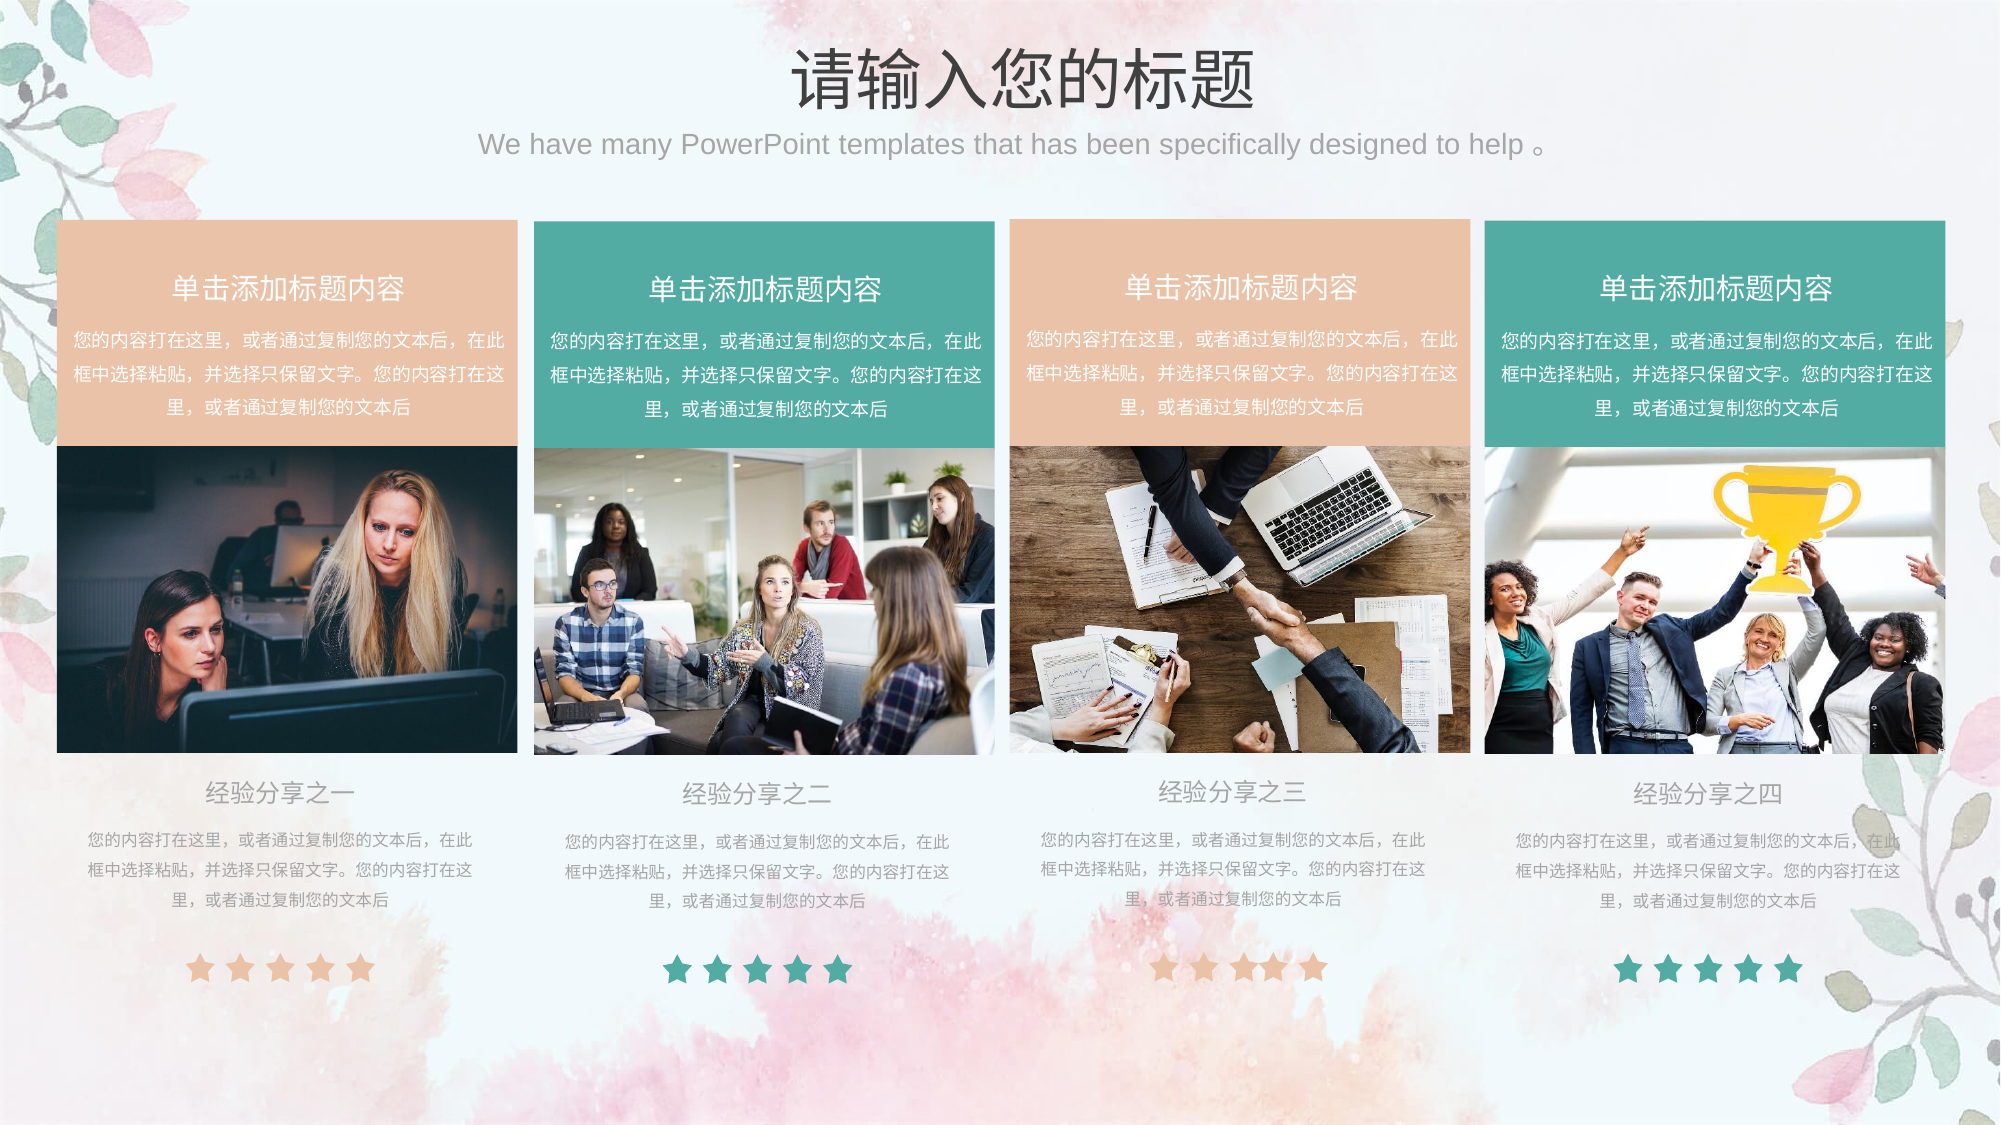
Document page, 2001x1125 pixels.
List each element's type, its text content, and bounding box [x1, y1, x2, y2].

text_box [1498, 755, 1918, 983]
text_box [56, 219, 518, 753]
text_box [1023, 754, 1443, 982]
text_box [70, 755, 490, 983]
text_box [534, 221, 995, 755]
text_box 请输入您的标题 [774, 30, 1272, 118]
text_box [1009, 219, 1471, 753]
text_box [548, 756, 967, 984]
text_box We have many PowerPoint templates that has been specifically designed to help。 [463, 118, 1583, 168]
picture [0, 0, 2001, 1125]
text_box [1484, 220, 1946, 754]
